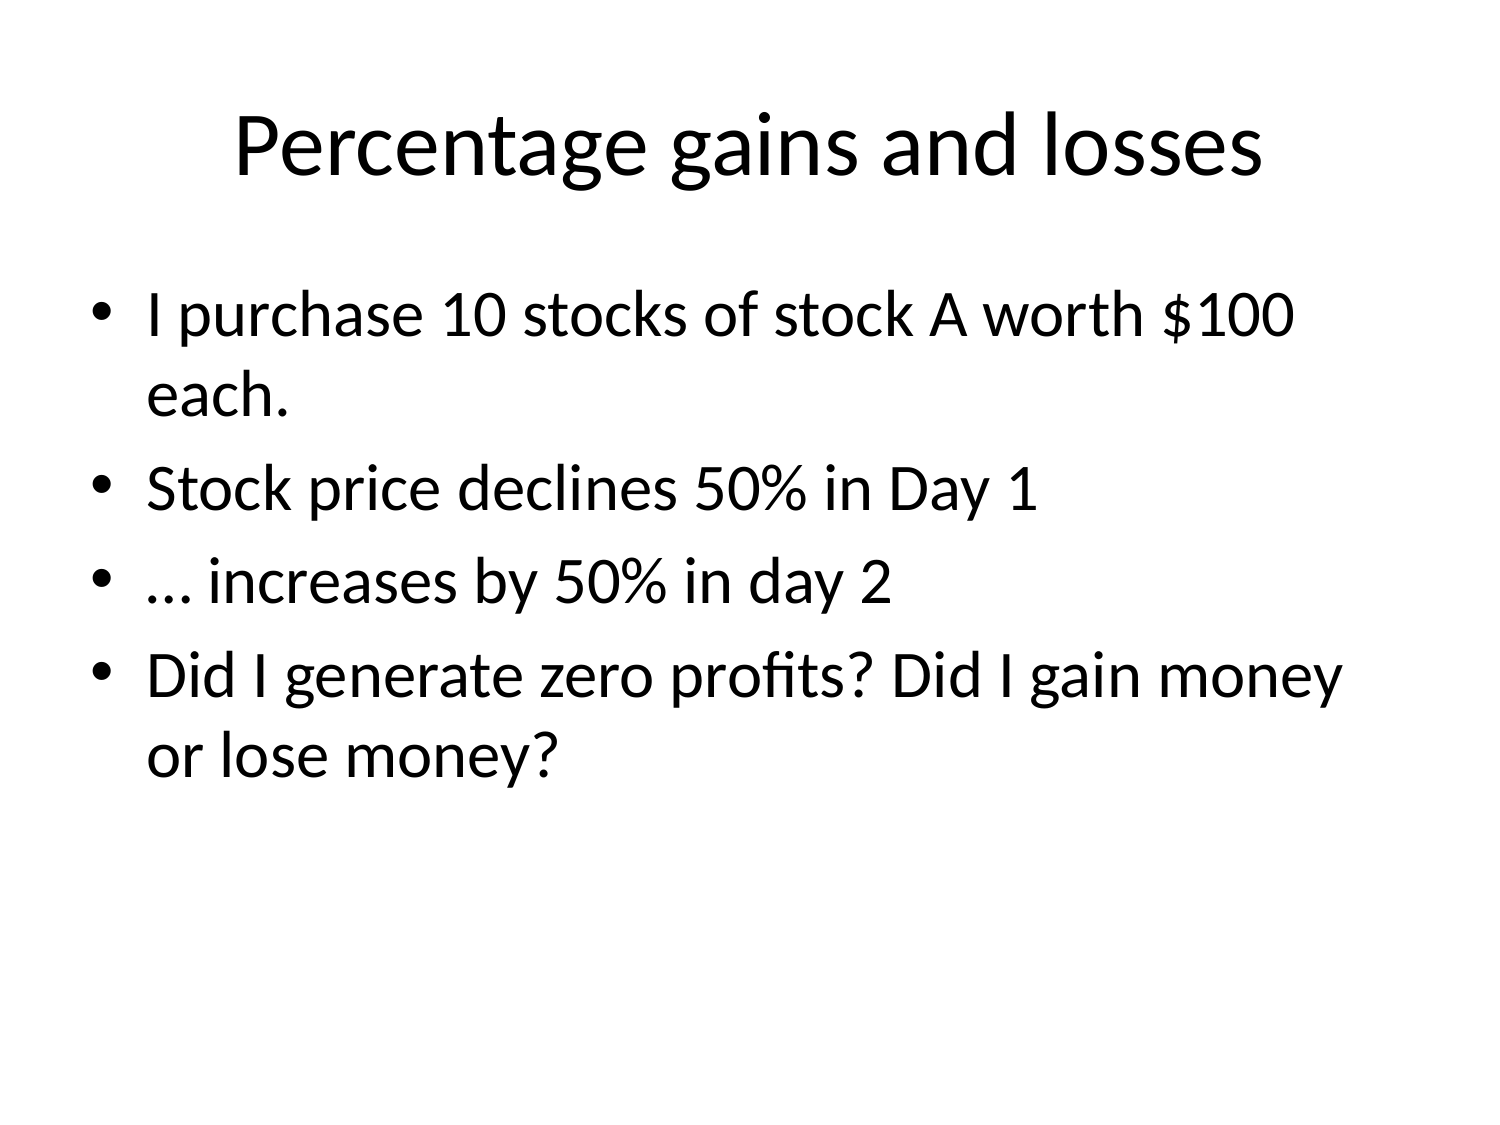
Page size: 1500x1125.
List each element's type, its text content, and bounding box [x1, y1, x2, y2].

list I purchase 10 stocks of stock A worth $100 each. Stock price declines 50% in Day 1 … increases by 50% in day 2 Did I generate zero profits? Did I gain money or lose money? [75, 262, 1425, 1005]
title Percentage gains and losses [75, 45, 1425, 233]
